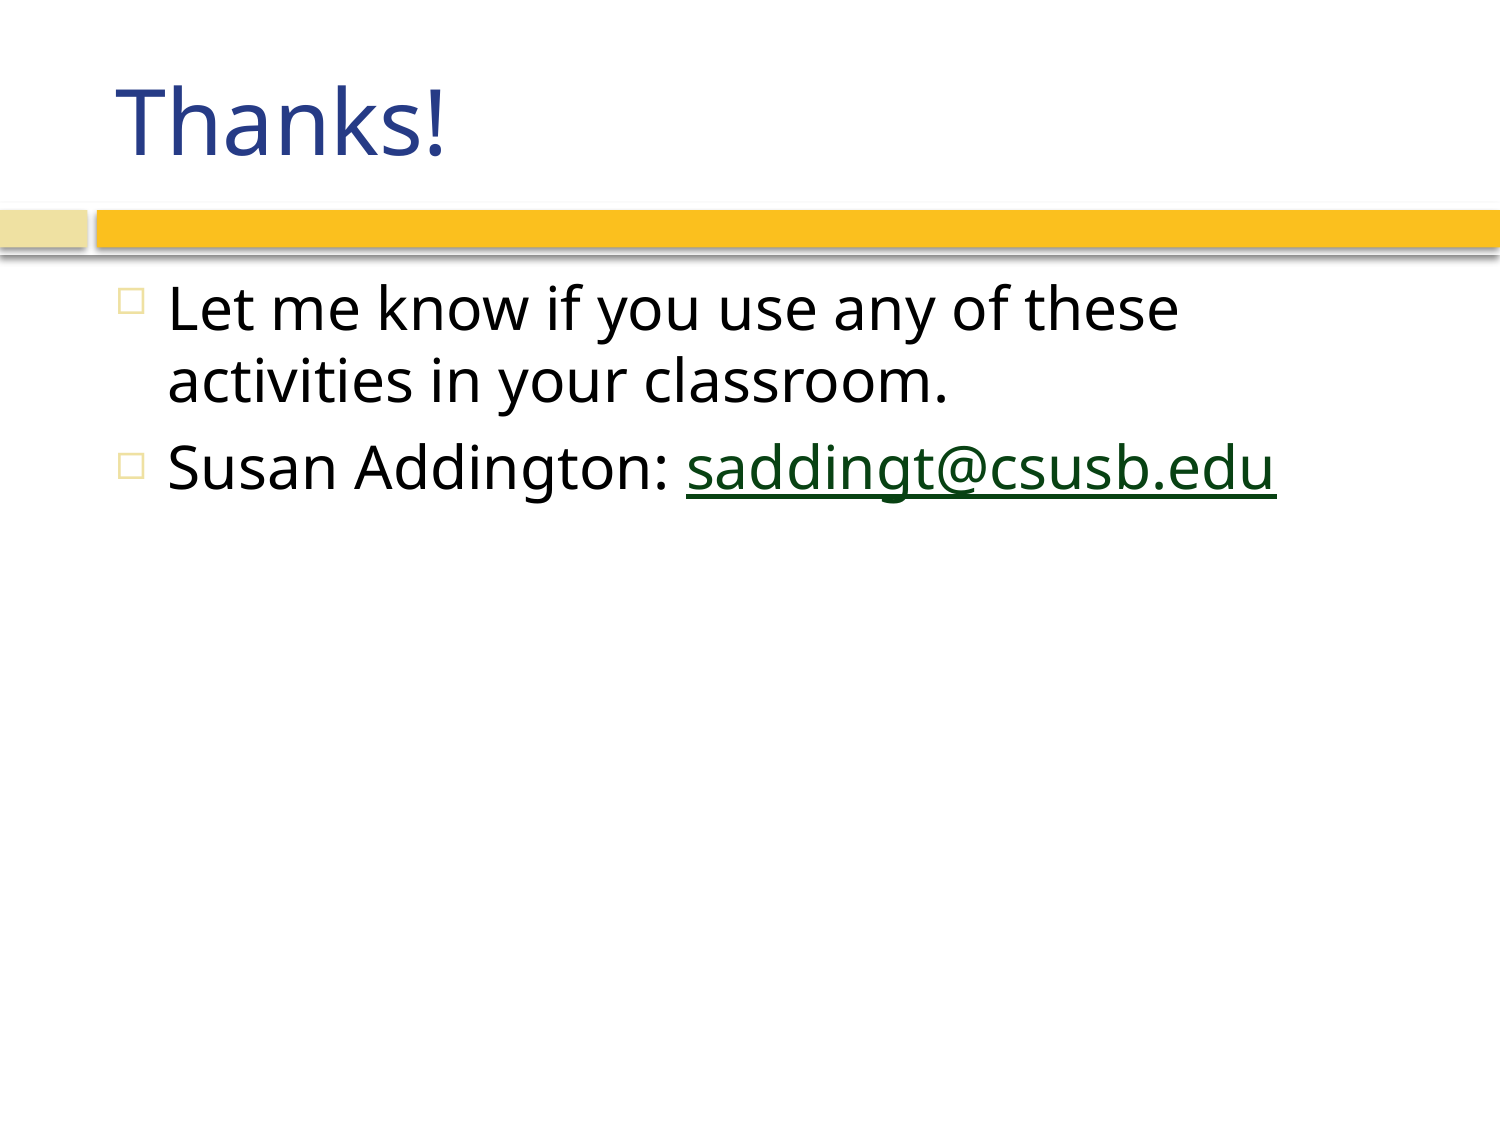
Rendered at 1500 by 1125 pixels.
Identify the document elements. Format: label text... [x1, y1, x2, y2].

title Thanks! [100, 37, 1438, 200]
list Let me know if you use any of these activities in your classroom. Susan Addington: saddingt@csusb.edu [100, 262, 1438, 1000]
